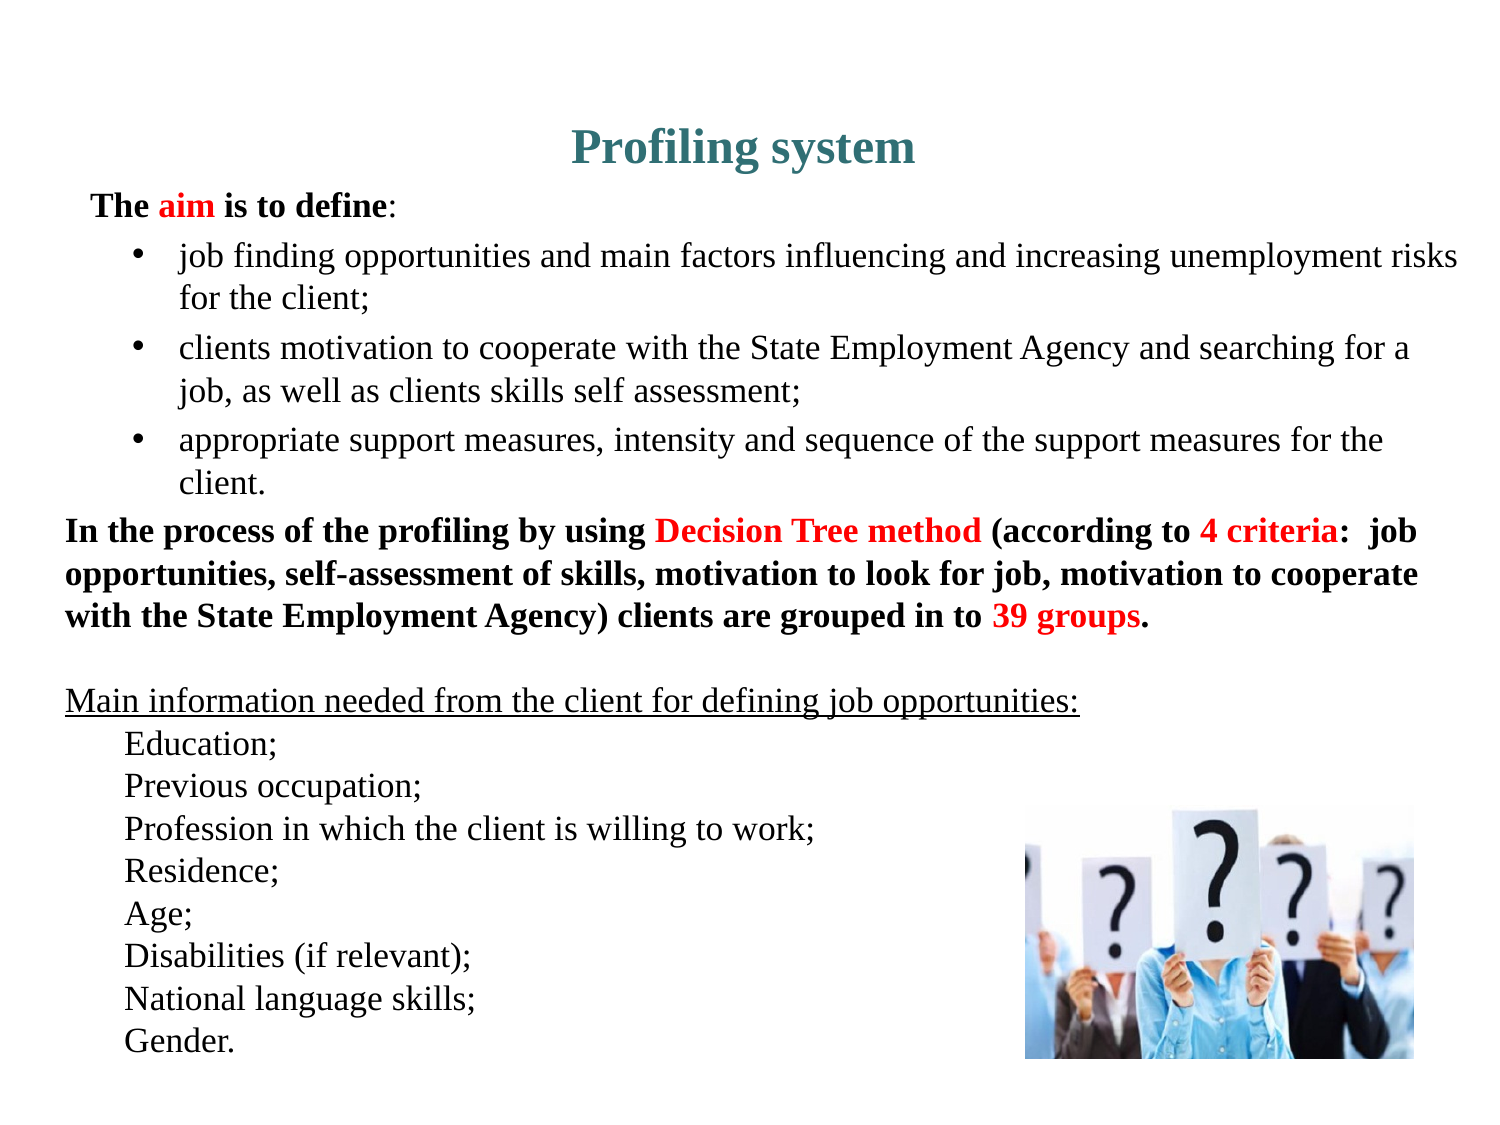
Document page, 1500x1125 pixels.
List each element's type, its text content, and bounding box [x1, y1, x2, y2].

text_box In the process of the profiling by using Decision Tree method (according to 4 criteria: job opportunities, self-assessment of skills, motivation to look for job, motivation to cooperate with the State Employment Agency) clients are grouped in to 39 groups. Main information needed from the client for defining job opportunities: Education; Previous occupation; Profession in which the client is willing to work; Residence; Age; Disabilities (if relevant); National language skills; Gender. [50, 499, 1465, 1068]
picture [1024, 805, 1414, 1060]
subtitle The aim is to define: job finding opportunities and main factors influencing and increasing unemployment risks for the client; clients motivation to cooperate with the State Employment Agency and searching for a job, as well as clients skills self assessment; appropriate support measures, intensity and sequence of the support measures for the client. [75, 174, 1488, 438]
text_box Profiling system [29, 49, 1459, 178]
